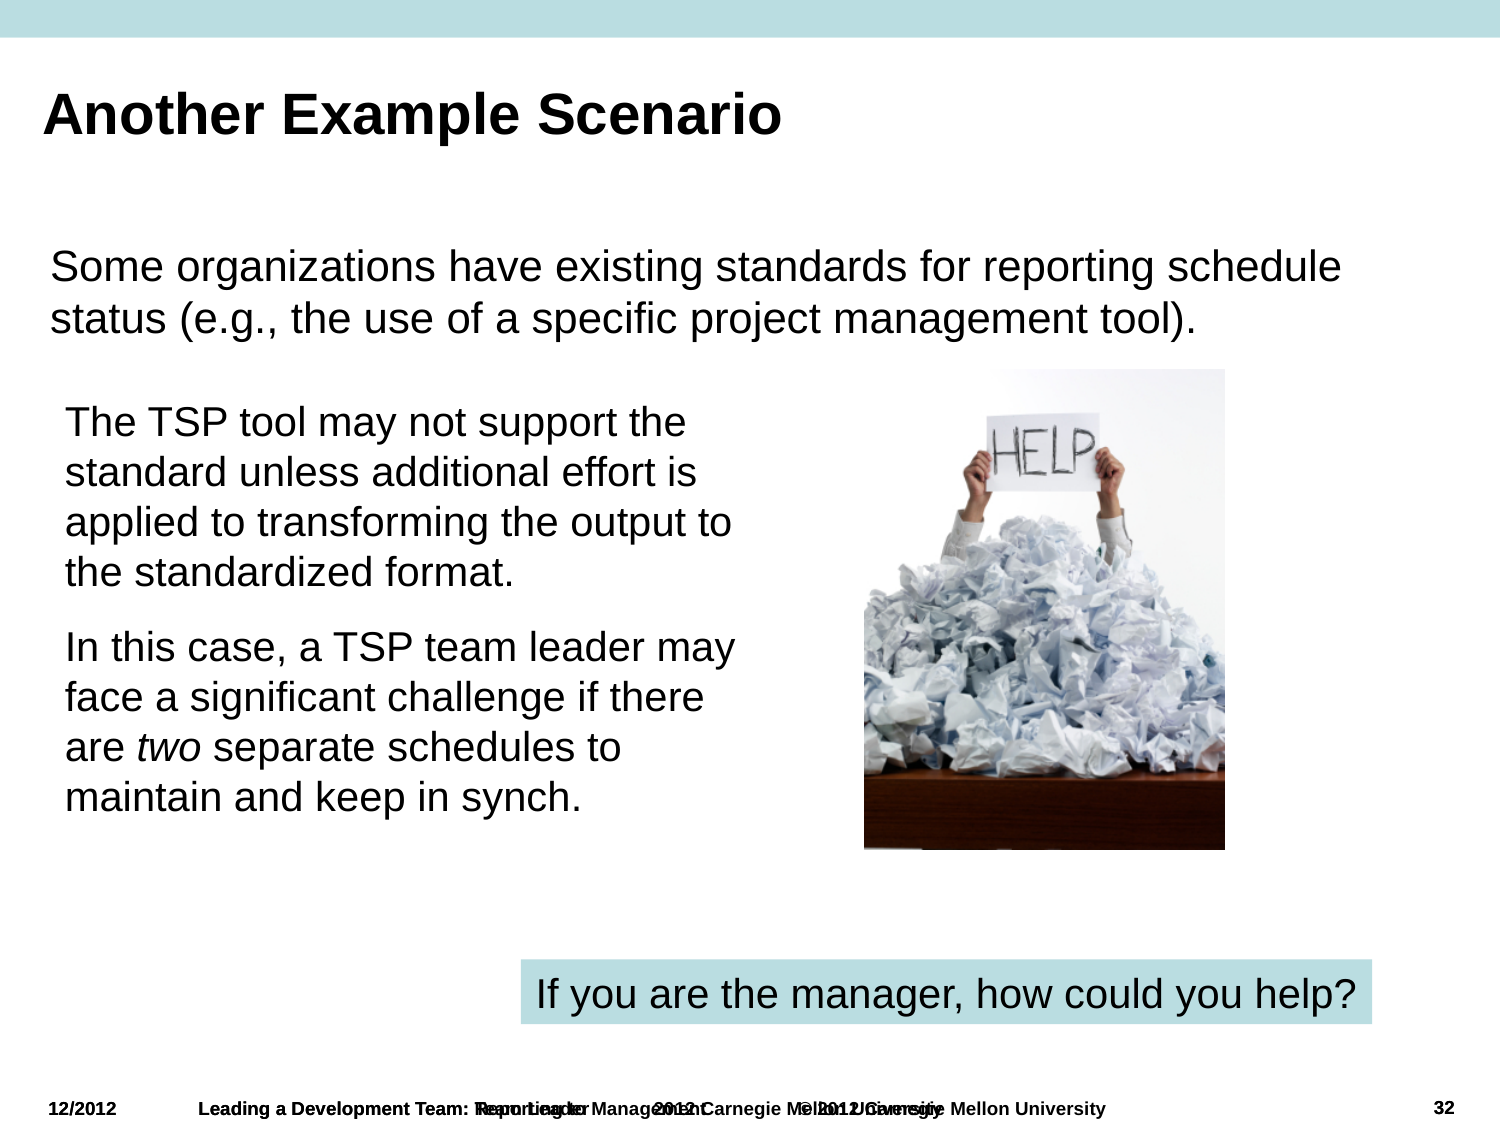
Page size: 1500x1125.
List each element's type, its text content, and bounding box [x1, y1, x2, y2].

text_box If you are the manager, how could you help? [520, 959, 1373, 1025]
picture [864, 369, 1226, 851]
list Some organizations have existing standards for reporting schedule status (e.g., the use of a specific project management tool). [50, 237, 1437, 488]
text_box The TSP tool may not support the standard unless additional effort is applied to transforming the output to the standardized format. In this case, a TSP team leader may face a significant challenge if there are two separate schedules to maintain and keep in synch. [49, 387, 788, 903]
title Another Example Scenario [42, 89, 1438, 147]
